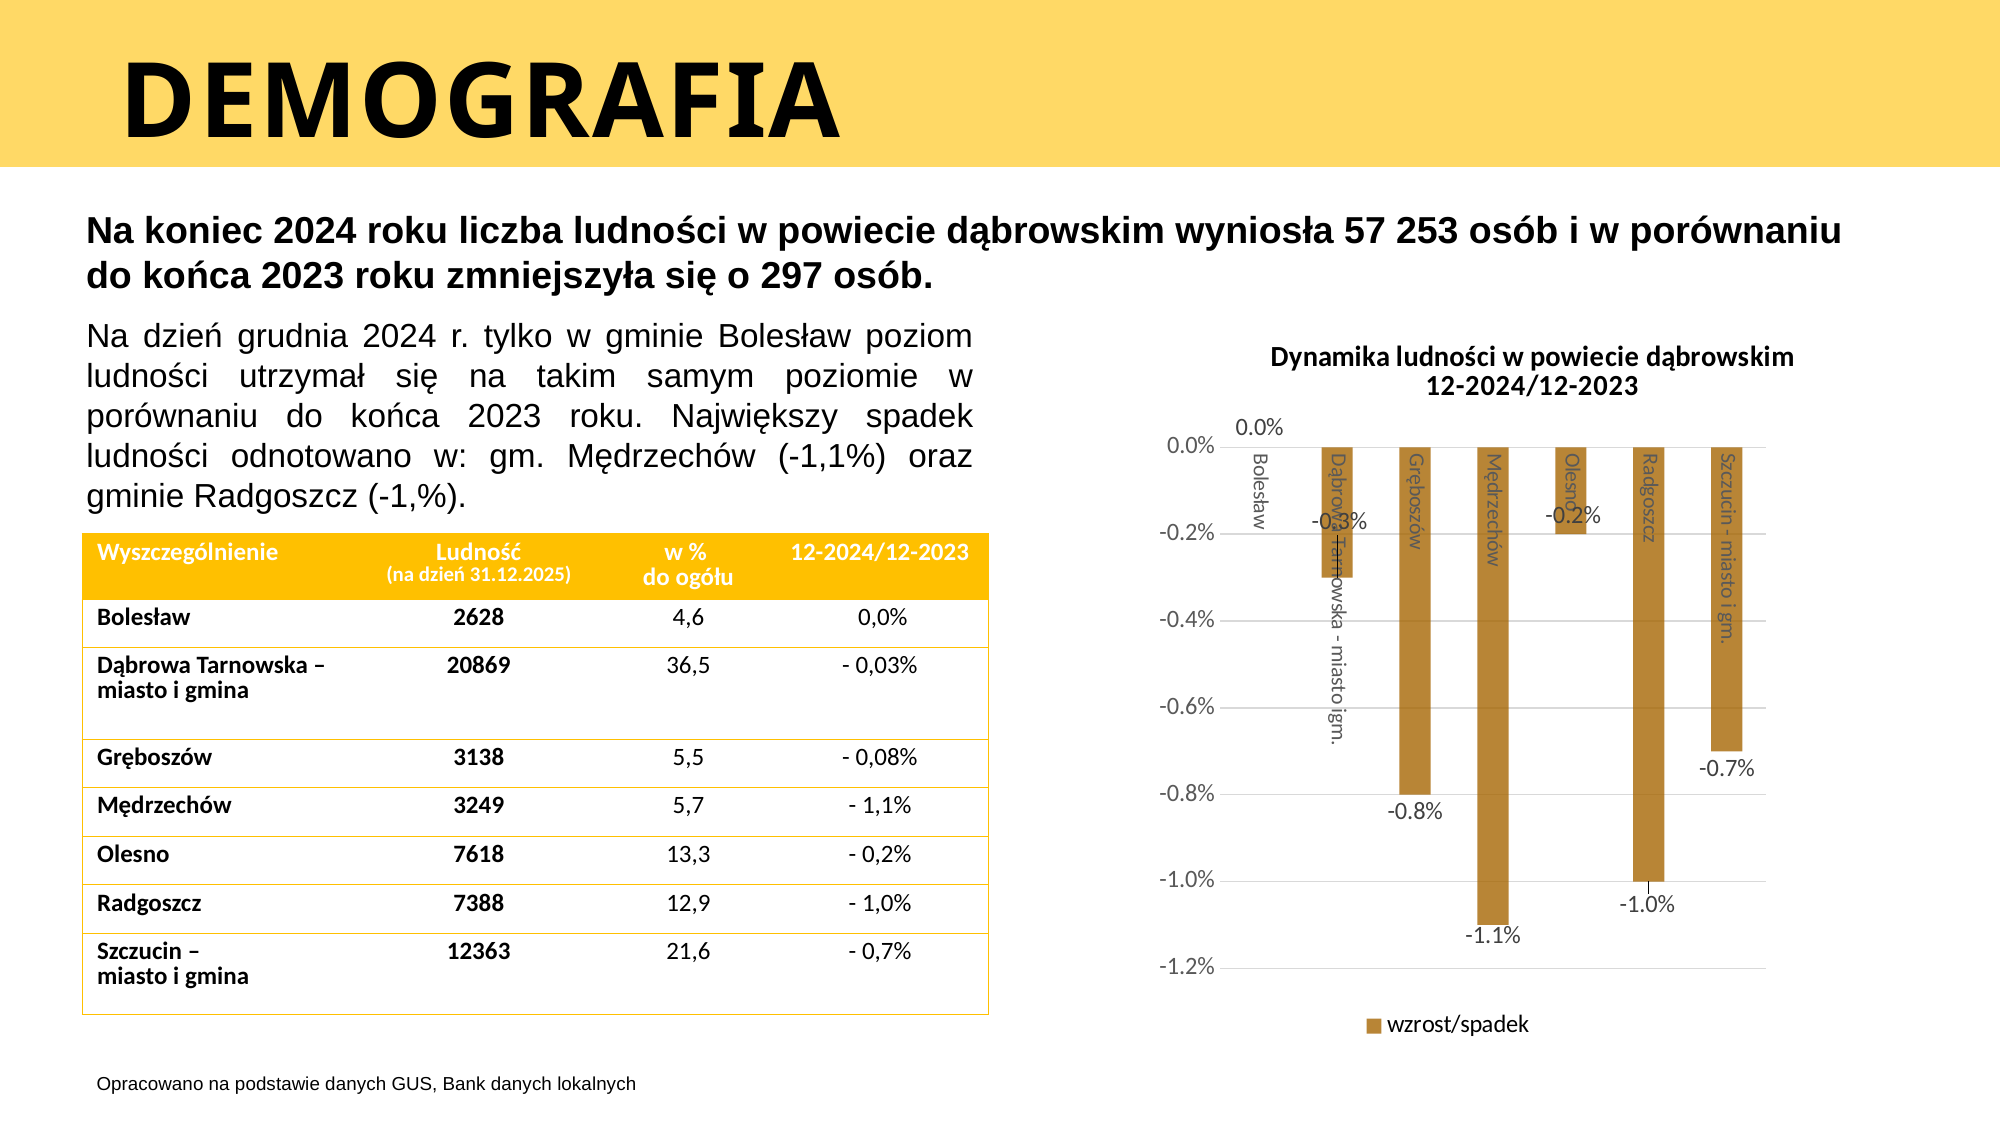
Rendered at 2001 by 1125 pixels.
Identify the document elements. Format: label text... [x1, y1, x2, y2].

table_cell 36,5 [606, 648, 771, 739]
table_cell 12363 [351, 934, 606, 1014]
table_cell - 0,08% [771, 740, 988, 787]
table_cell 3249 [351, 788, 606, 836]
table_cell 12,9 [606, 885, 771, 933]
table_cell 4,6 [606, 600, 771, 647]
table_cell - 1,1% [771, 788, 988, 836]
table_header Ludność (na dzień 31.12.2025) [351, 534, 606, 599]
table_cell 0,0% [771, 600, 988, 647]
table_cell 3138 [351, 740, 606, 787]
table_cell 13,3 [606, 837, 771, 884]
text_box Na koniec 2024 roku liczba ludności w powiecie dąbrowskim wyniosła 57 253 osób i w porównaniu do końca 2023 roku zmniejszyła się o 297 osób. [71, 198, 1915, 349]
table_header w % do ogółu [606, 534, 771, 599]
table_cell - 0,7% [771, 934, 988, 1014]
table_cell 5,7 [606, 788, 771, 836]
table_cell 7618 [351, 837, 606, 884]
table_cell Szczucin – miasto i gmina [83, 934, 351, 1014]
table_cell Gręboszów [83, 740, 351, 787]
table_cell Olesno [83, 837, 351, 884]
table_header Wyszczególnienie [83, 534, 351, 599]
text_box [0, 0, 2000, 167]
table_cell Radgoszcz [83, 885, 351, 933]
table_cell 20869 [351, 648, 606, 739]
table_cell 7388 [351, 885, 606, 933]
table_cell Bolesław [83, 600, 351, 647]
table_header 12-2024/12-2023 [771, 534, 988, 599]
table_cell - 0,03% [771, 648, 988, 739]
table_cell - 1,0% [771, 885, 988, 933]
table_cell 21,6 [606, 934, 771, 1014]
table_cell 2628 [351, 600, 606, 647]
table_cell Mędrzechów [83, 788, 351, 836]
table_cell 5,5 [606, 740, 771, 787]
chart [1111, 317, 1800, 1045]
table_cell Dąbrowa Tarnowska – miasto i gmina [83, 648, 351, 739]
text_box Na dzień grudnia 2024 r. tylko w gminie Bolesław poziom ludności utrzymał się na takim samym poziomie w porównaniu do końca 2023 roku. Największy spadek ludności odnotowano w: gm. Mędrzechów (-1,1%) oraz gminie Radgoszcz (-1,%). [71, 349, 989, 521]
table_cell - 0,2% [771, 837, 988, 884]
text_box Opracowano na podstawie danych GUS, Bank danych lokalnych [81, 1064, 1290, 1125]
